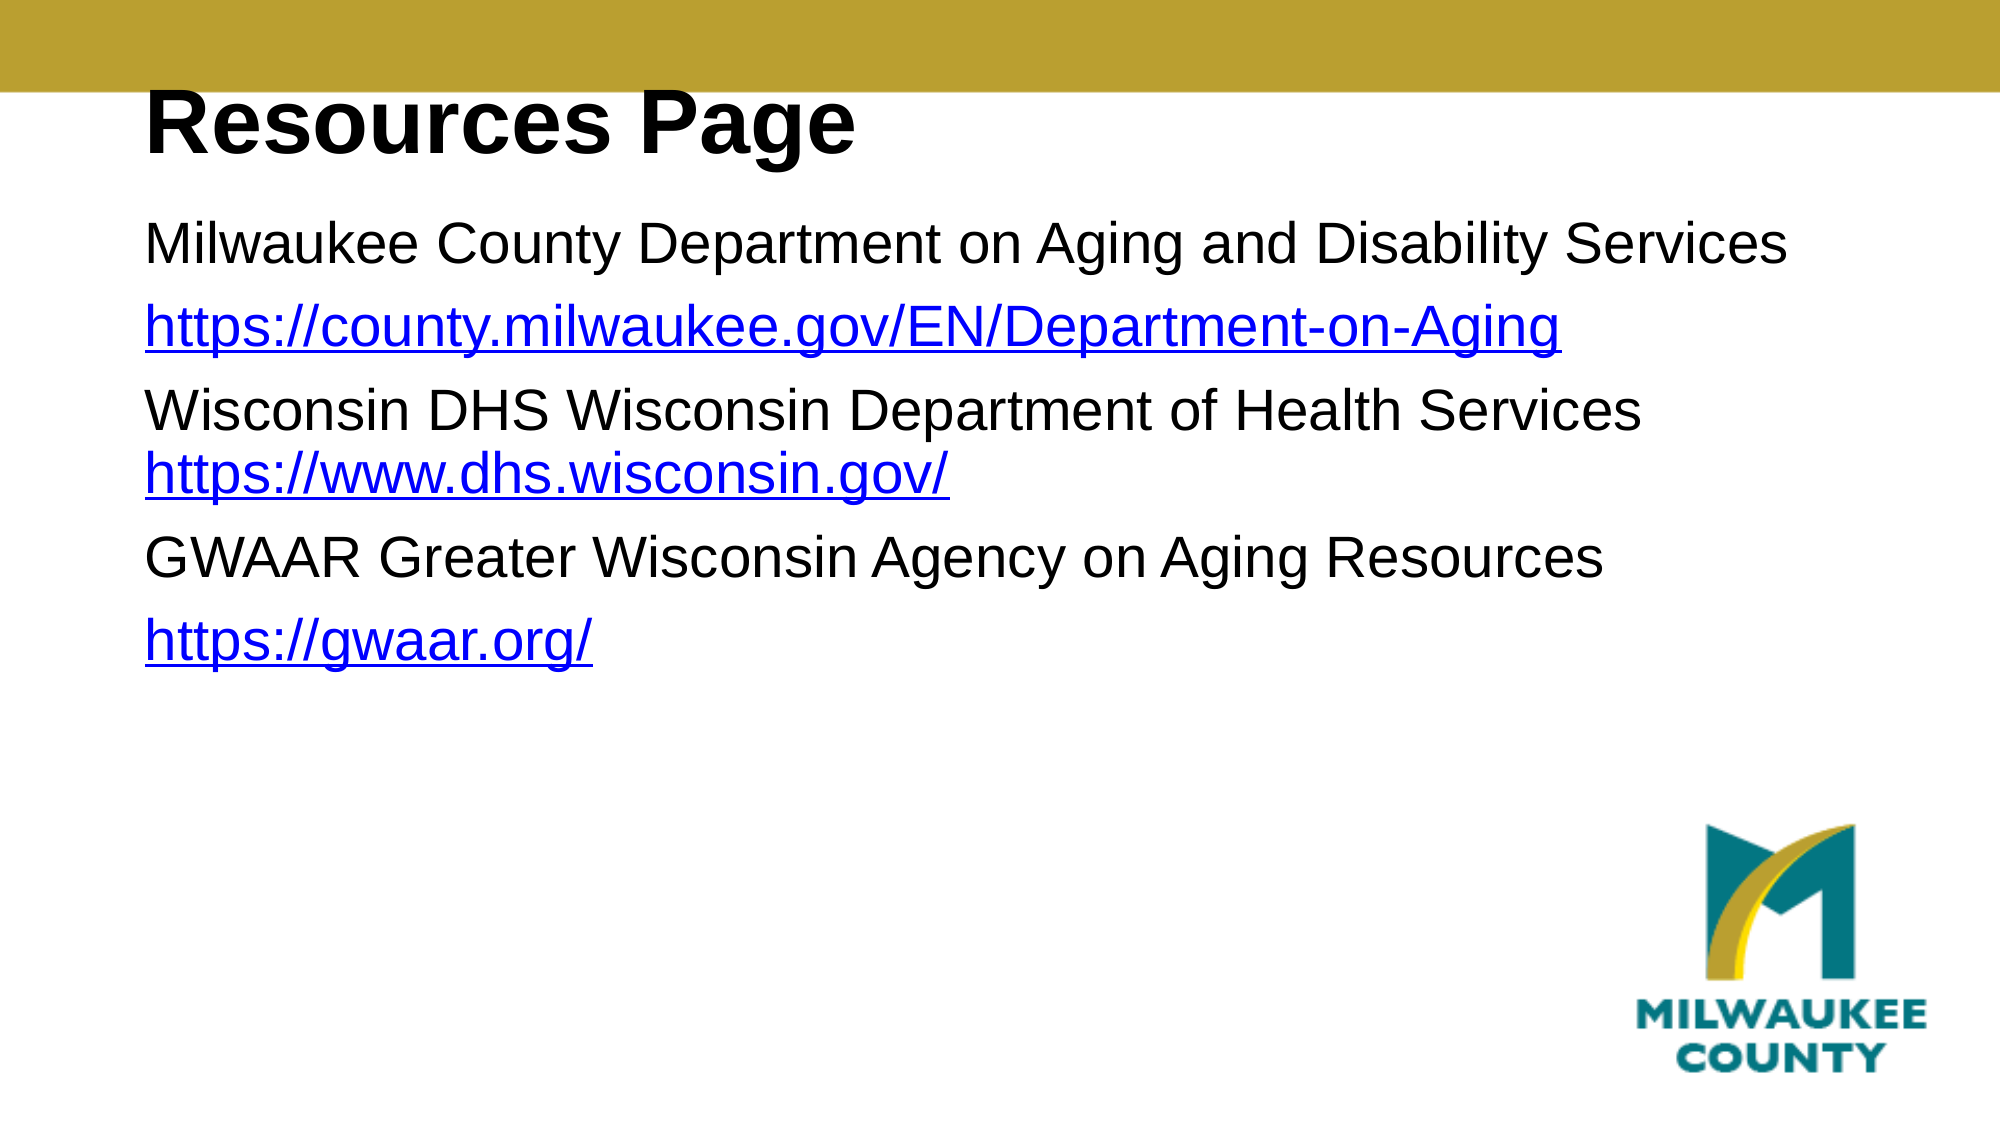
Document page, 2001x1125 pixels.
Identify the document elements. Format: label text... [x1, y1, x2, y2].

picture [0, 0, 2000, 1125]
title Resources Page [136, 14, 1811, 205]
list Milwaukee County Department on Aging and Disability Services https://county.milwaukee.gov/EN/Department-on-Aging Wisconsin DHS Wisconsin Department of Health Services https://www.dhs.wisconsin.gov/ GWAAR Greater Wisconsin Agency on Aging Resources https://gwaar.org/ [136, 205, 1863, 920]
